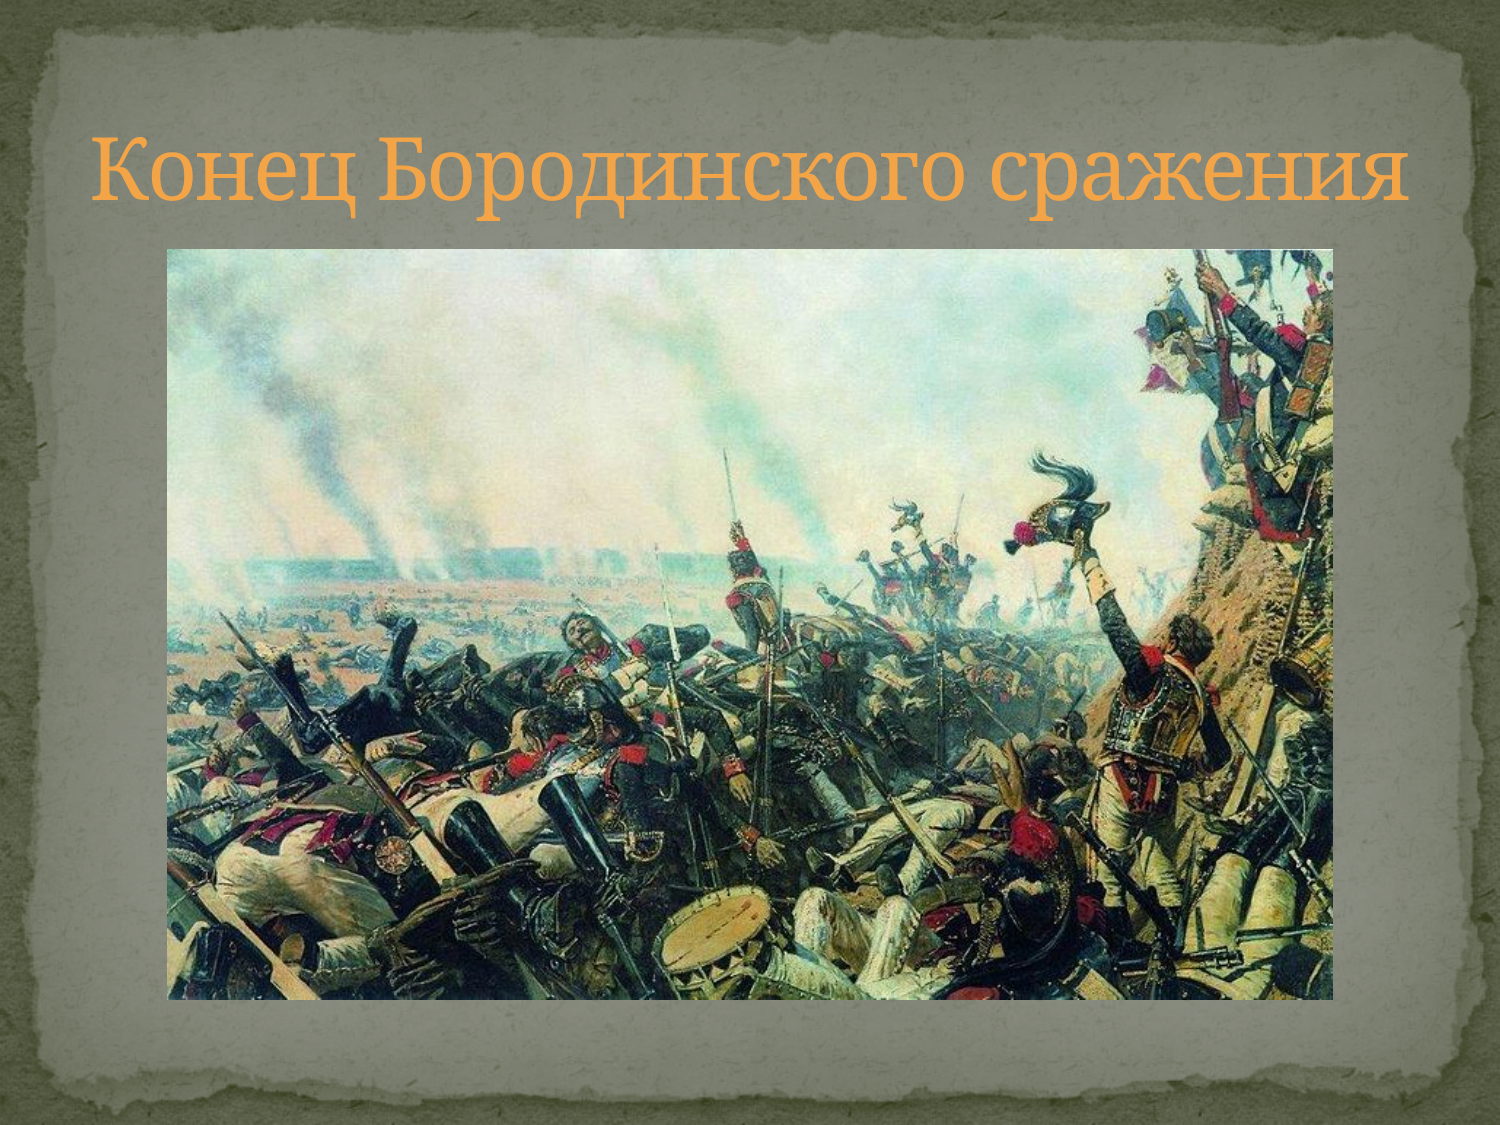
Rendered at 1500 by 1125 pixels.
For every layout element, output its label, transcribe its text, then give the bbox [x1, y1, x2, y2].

title Конец Бородинского сражения [74, 24, 1425, 225]
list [170, 252, 1331, 998]
